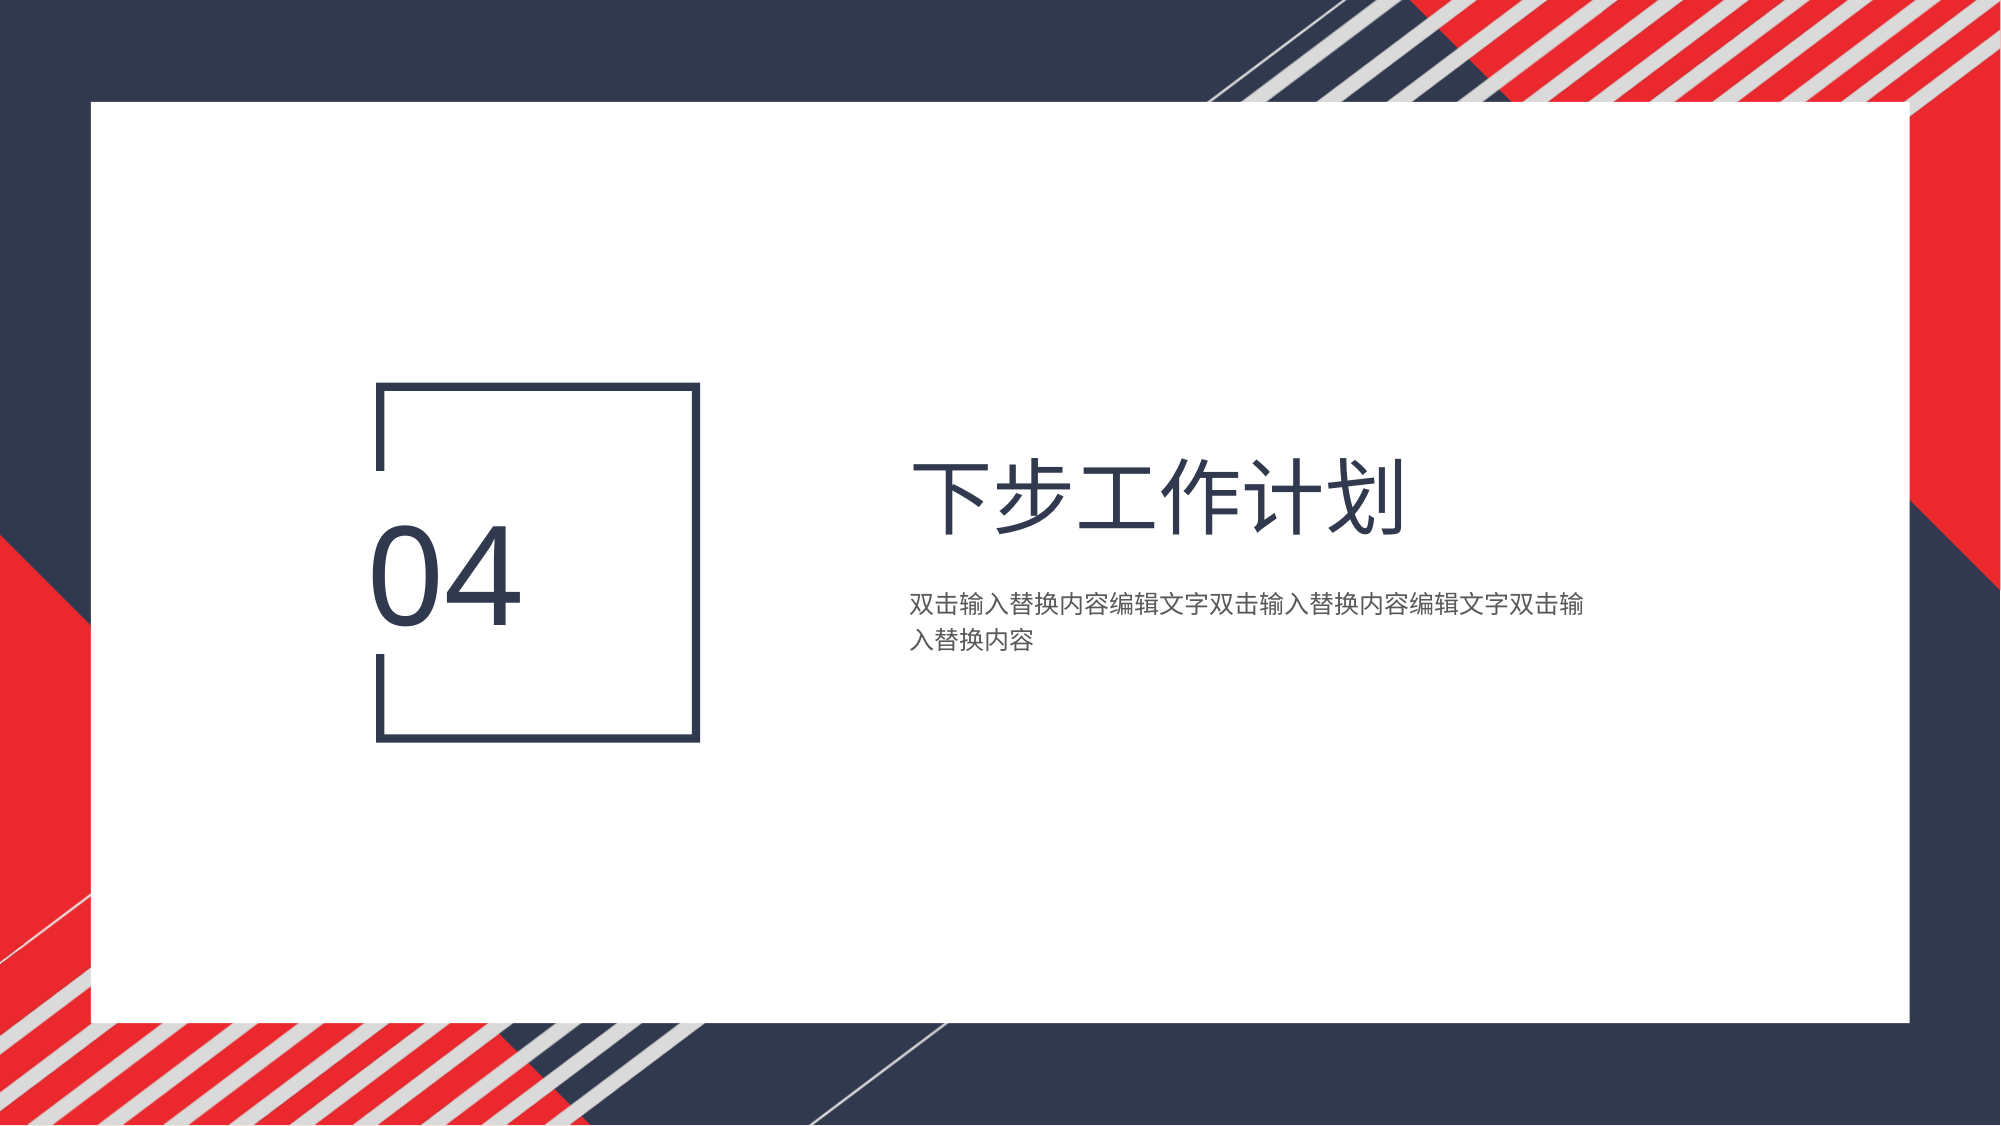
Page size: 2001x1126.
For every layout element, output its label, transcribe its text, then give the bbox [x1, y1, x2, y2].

picture [0, 0, 2001, 1125]
text_box 下步工作计划 [894, 437, 1486, 552]
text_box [351, 382, 701, 743]
text_box 双击输入替换内容编辑文字双击输入替换内容编辑文字双击输入替换内容 [894, 575, 1604, 662]
